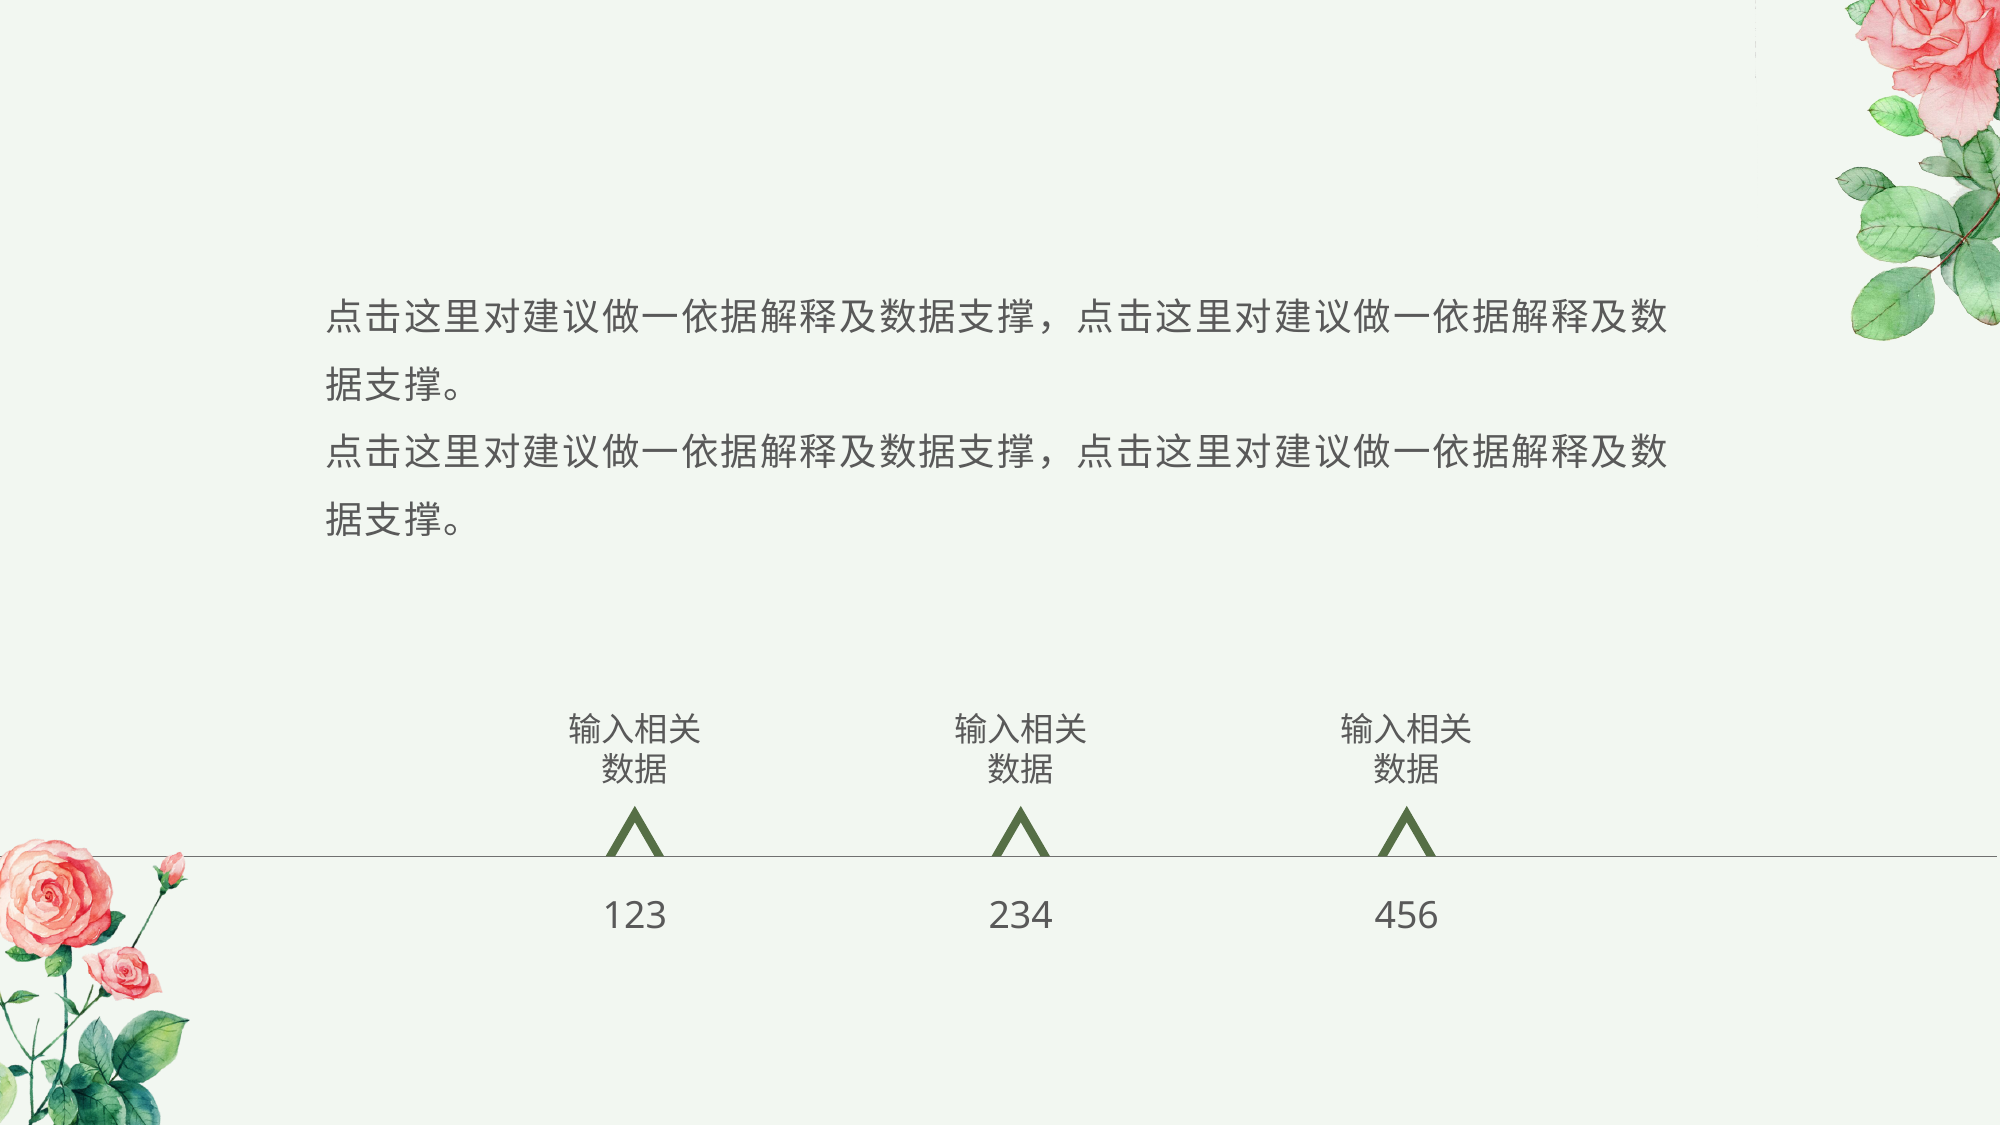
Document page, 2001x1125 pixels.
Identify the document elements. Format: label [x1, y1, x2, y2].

text_box [0, 0, 2000, 1125]
